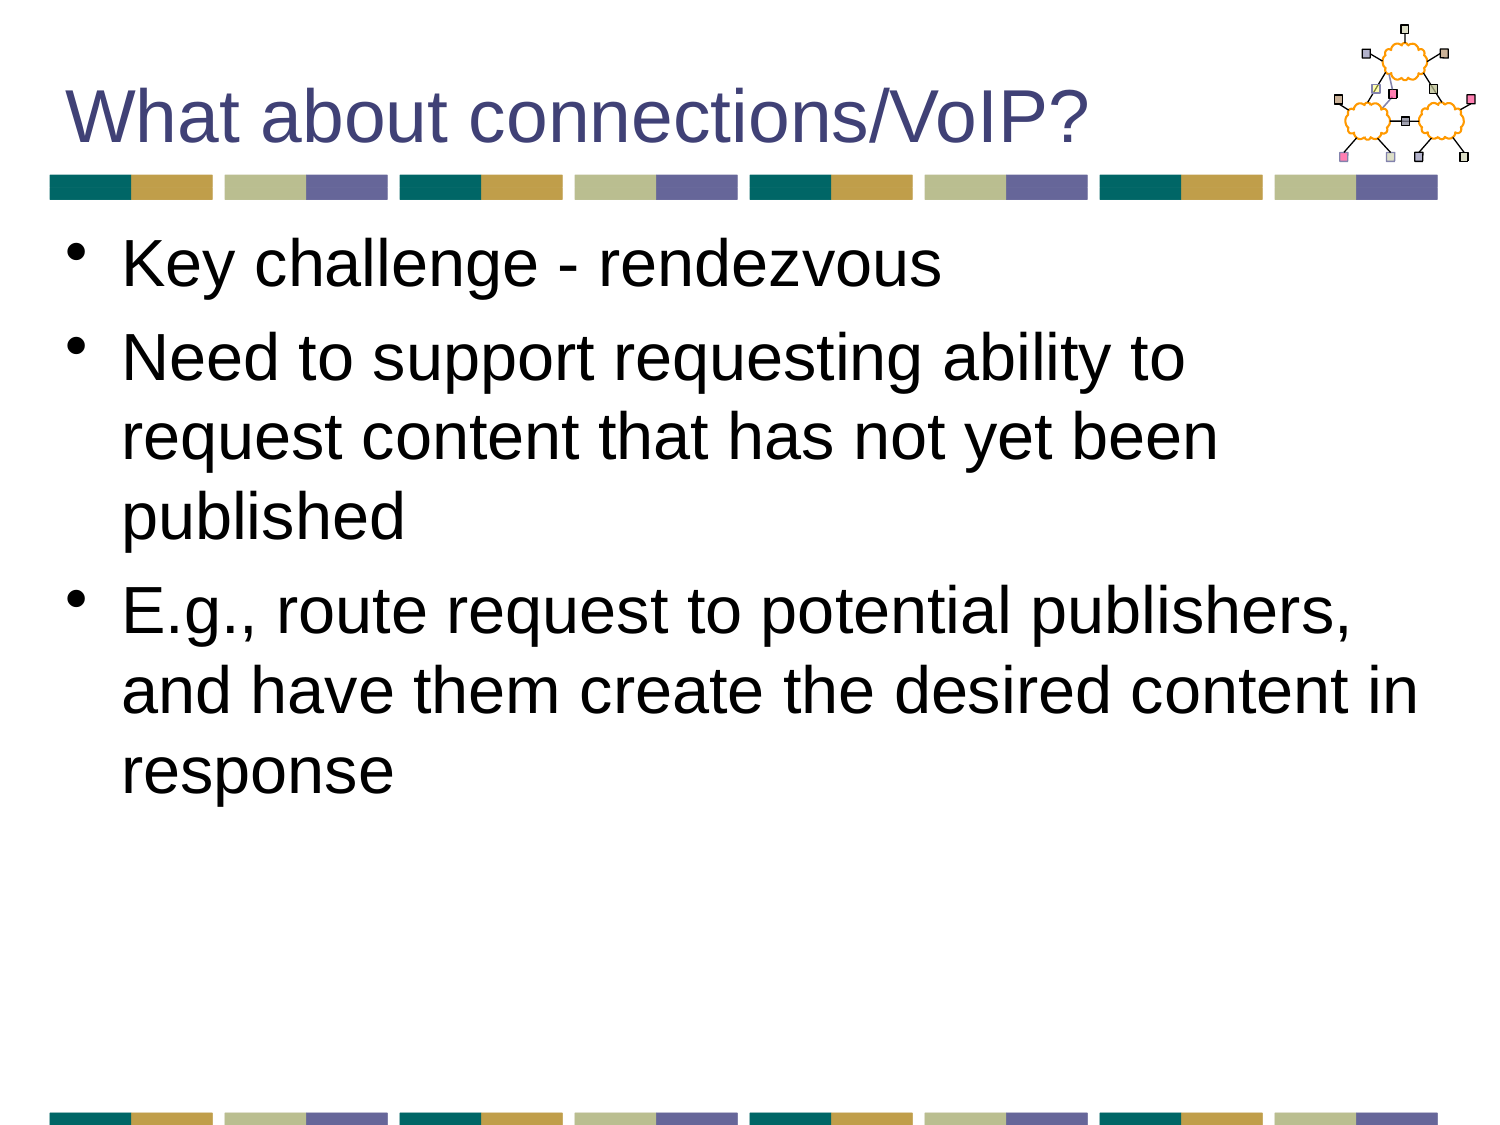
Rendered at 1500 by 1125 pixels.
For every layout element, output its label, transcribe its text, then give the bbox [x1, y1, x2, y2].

list Key challenge - rendezvous Need to support requesting ability to request content that has not yet been published E.g., route request to potential publishers, and have them create the desired content in response [50, 212, 1438, 1050]
title What about connections/VoIP? [50, 62, 1438, 163]
